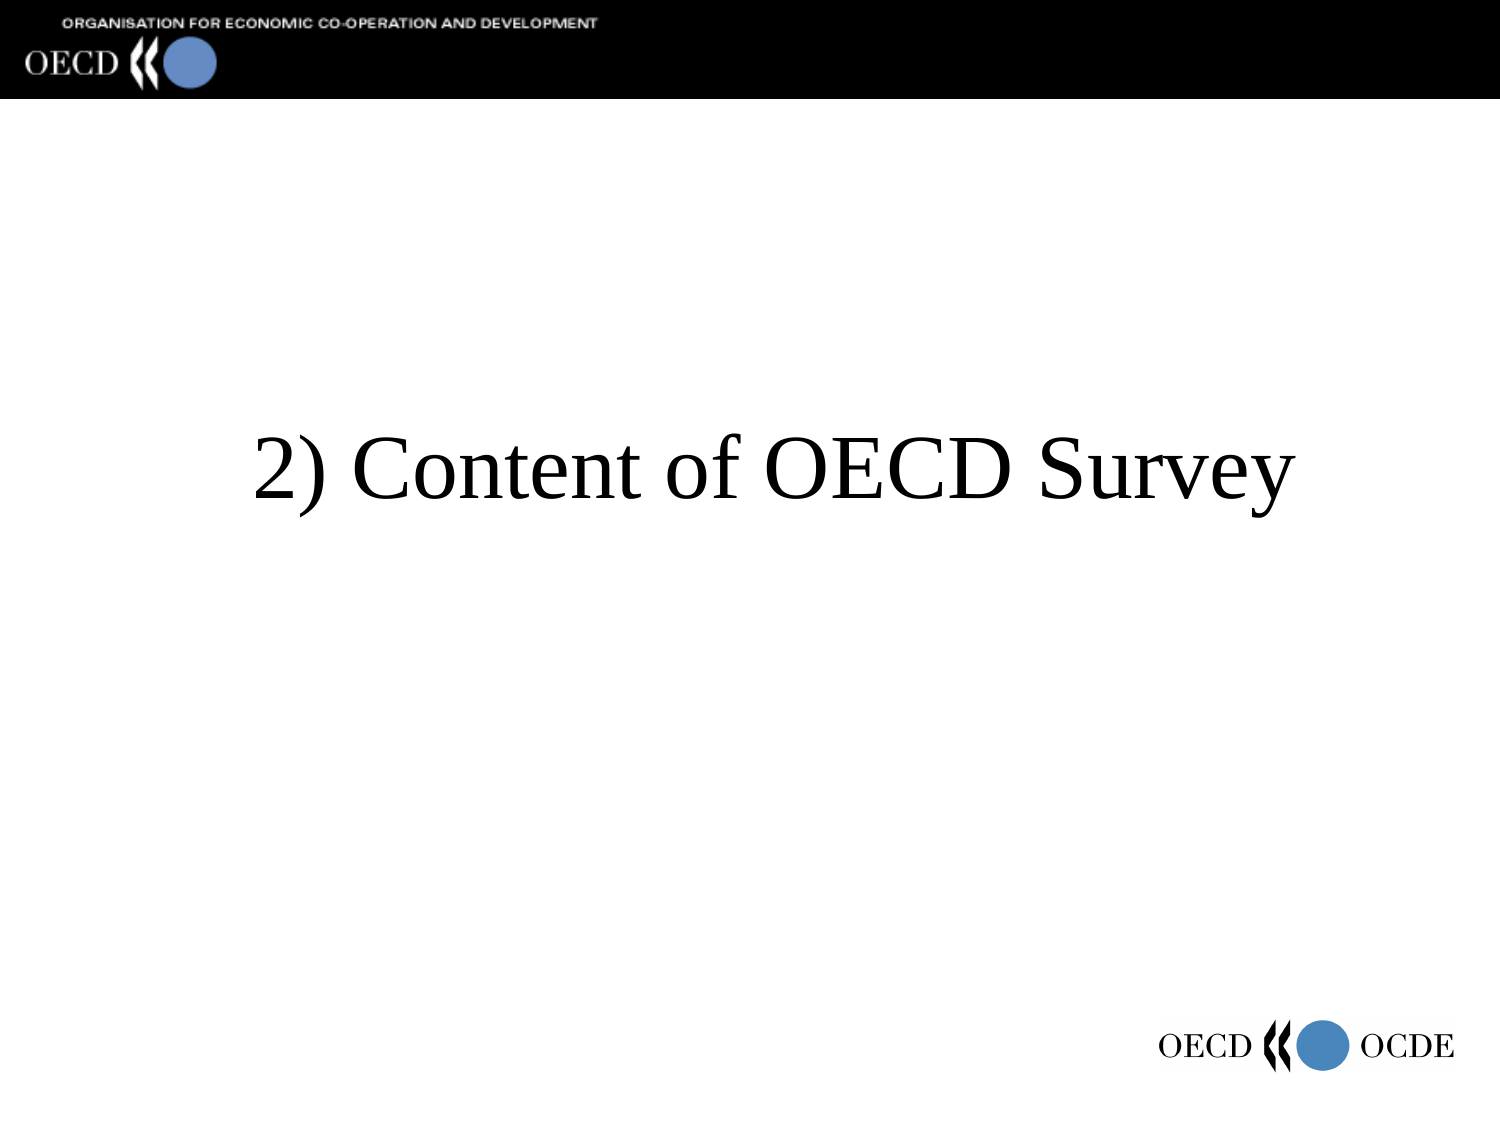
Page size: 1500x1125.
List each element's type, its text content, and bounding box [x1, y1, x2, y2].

slide_number 10 [1074, 1024, 1426, 1103]
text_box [0, 0, 1500, 99]
text_box 2) Content of OECD Survey [125, 412, 1425, 527]
picture [1156, 1017, 1456, 1074]
